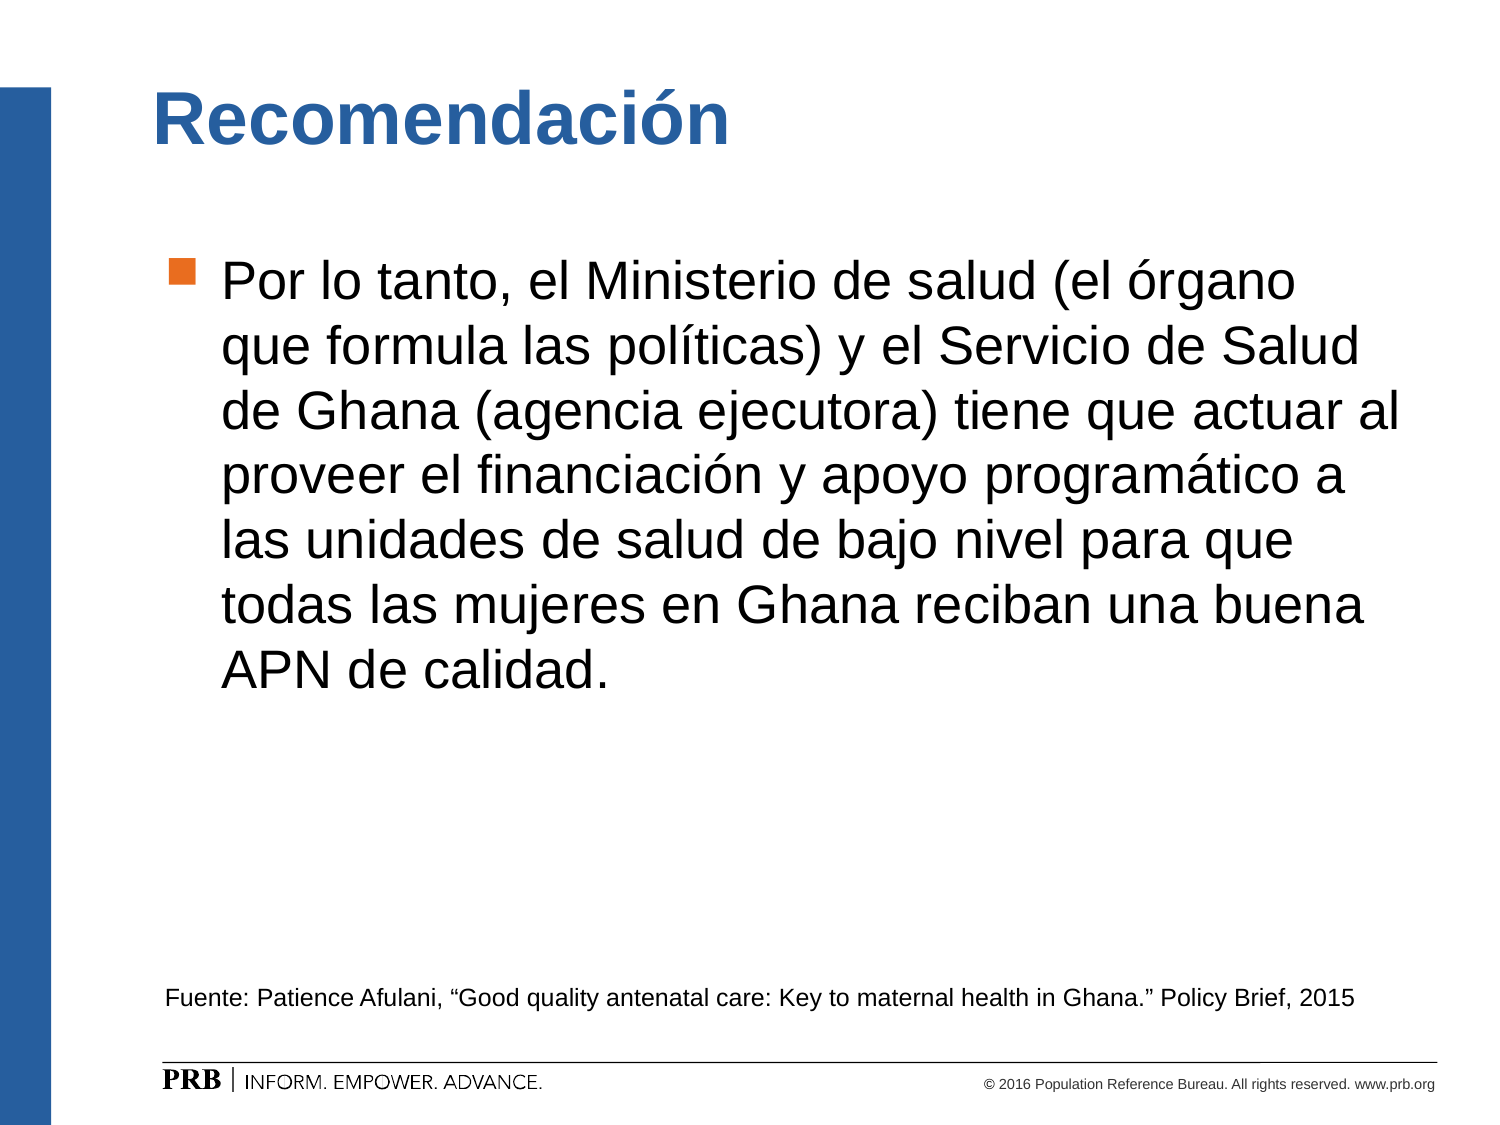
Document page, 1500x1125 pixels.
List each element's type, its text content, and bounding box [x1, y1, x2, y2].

text_box Fuente: Patience Afulani, “Good quality antenatal care: Key to maternal health in Ghana.” Policy Brief, 2015 [149, 974, 1382, 1019]
list Por lo tanto, el Ministerio de salud (el órgano que formula las políticas) y el Servicio de Salud de Ghana (agencia ejecutora) tiene que actuar al proveer el financiación y apoyo programático a las unidades de salud de bajo nivel para que todas las mujeres en Ghana reciban una buena APN de calidad. [150, 237, 1418, 813]
title Recomendación [137, 62, 1407, 225]
